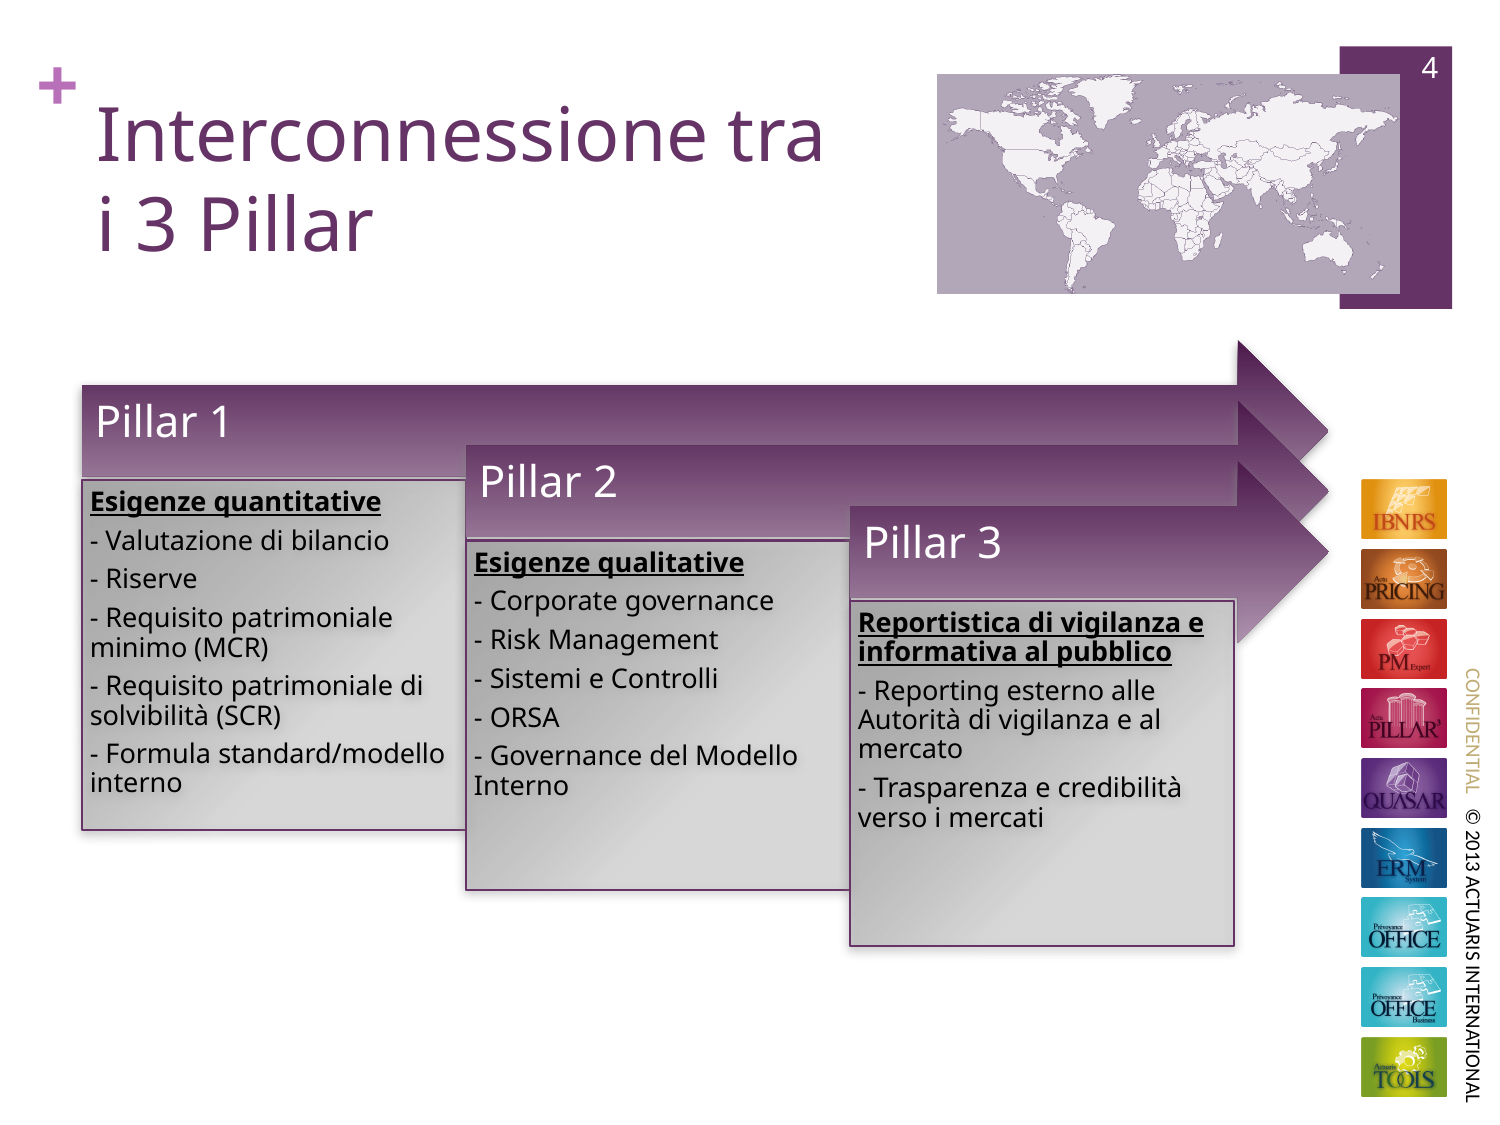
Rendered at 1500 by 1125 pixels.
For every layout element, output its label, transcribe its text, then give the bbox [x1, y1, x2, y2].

picture [1361, 758, 1447, 818]
picture [1361, 549, 1447, 609]
picture [1361, 619, 1447, 679]
picture [1361, 828, 1447, 888]
picture [1361, 479, 1447, 539]
picture [1361, 1037, 1447, 1097]
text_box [81, 160, 1330, 1125]
picture [1361, 897, 1447, 957]
picture [1361, 688, 1447, 748]
title Interconnessione tra i 3 Pillar [81, 79, 845, 158]
picture [1361, 967, 1447, 1027]
slide_number 4 [1362, 39, 1454, 100]
